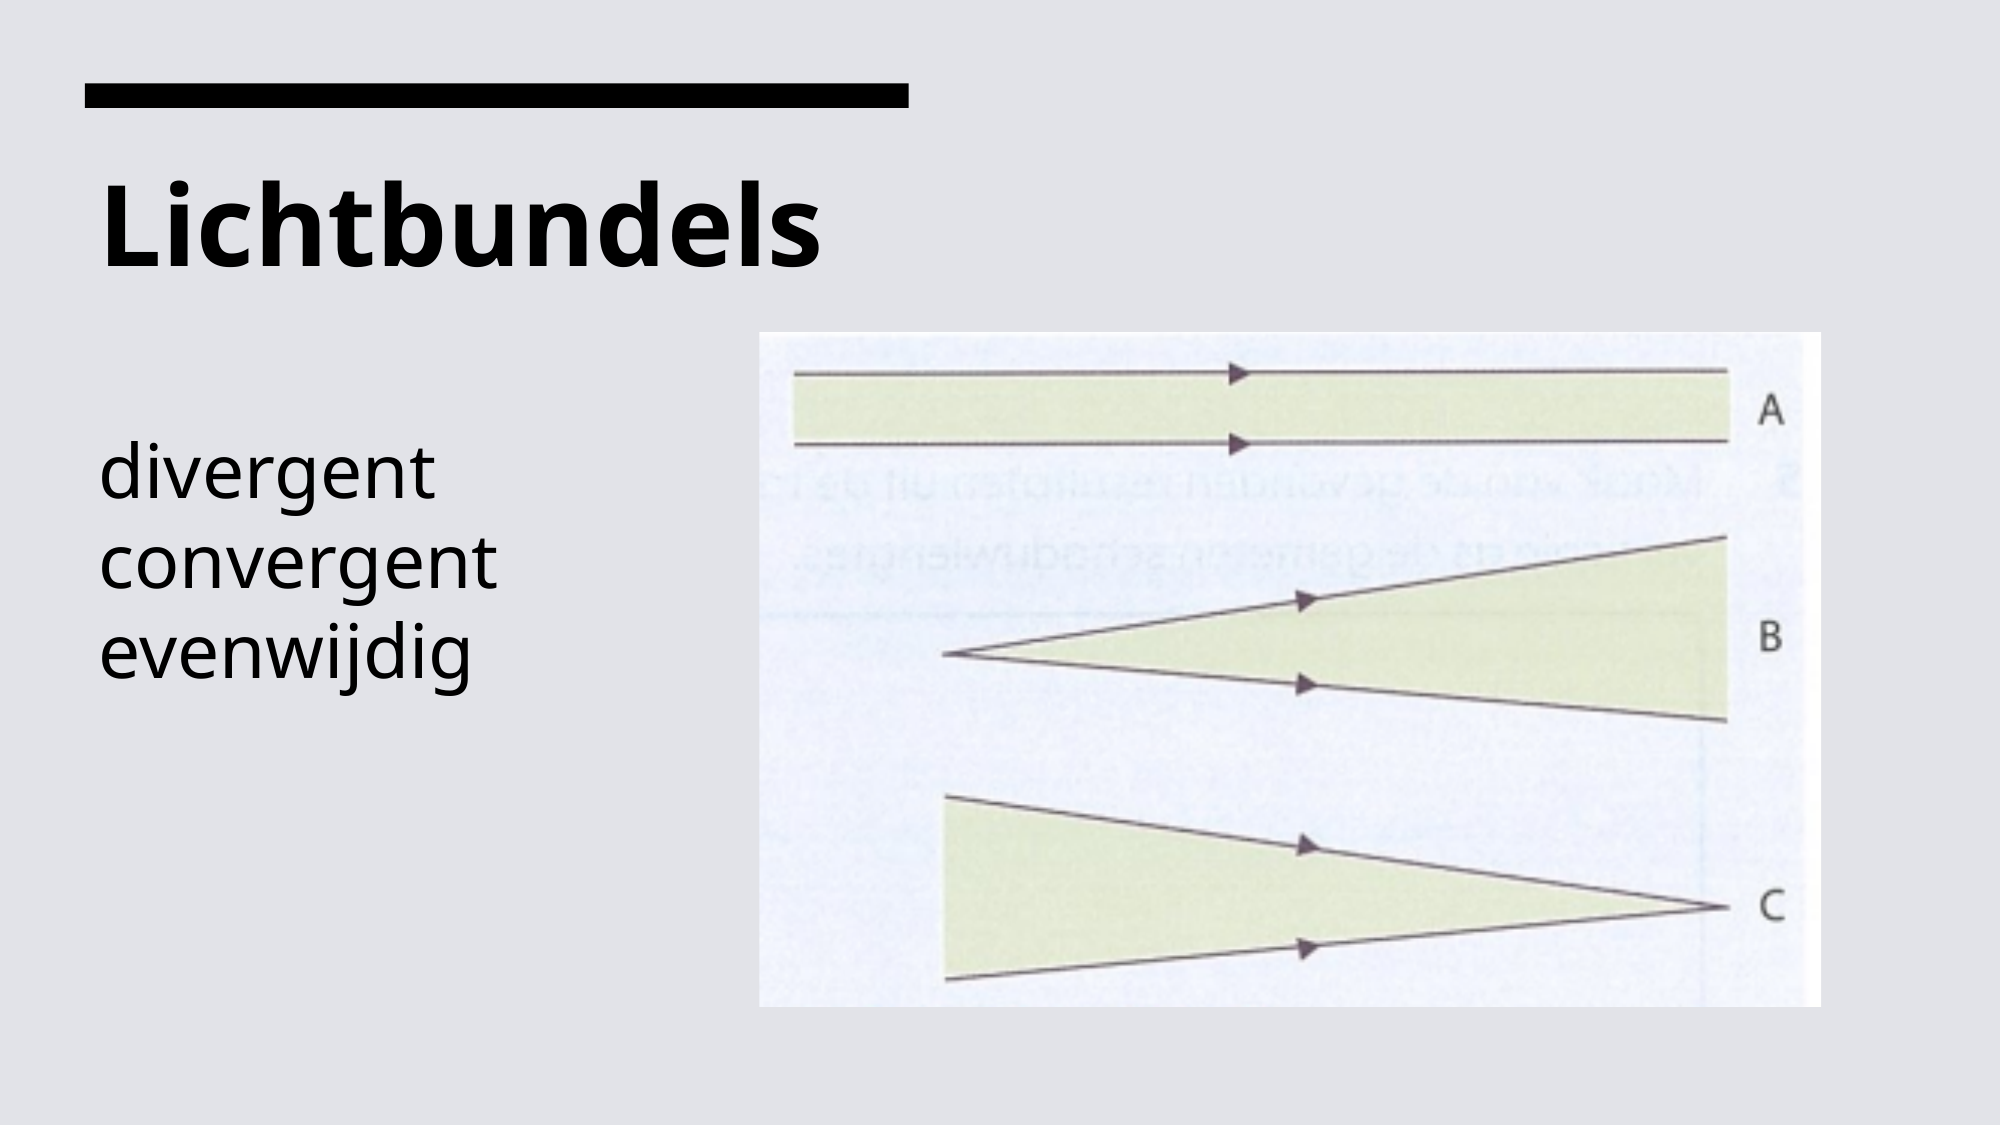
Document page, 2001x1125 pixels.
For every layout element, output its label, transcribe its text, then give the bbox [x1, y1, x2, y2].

picture [759, 332, 1822, 1007]
title Lichtbundels divergent convergent evenwijdig [83, 146, 908, 946]
